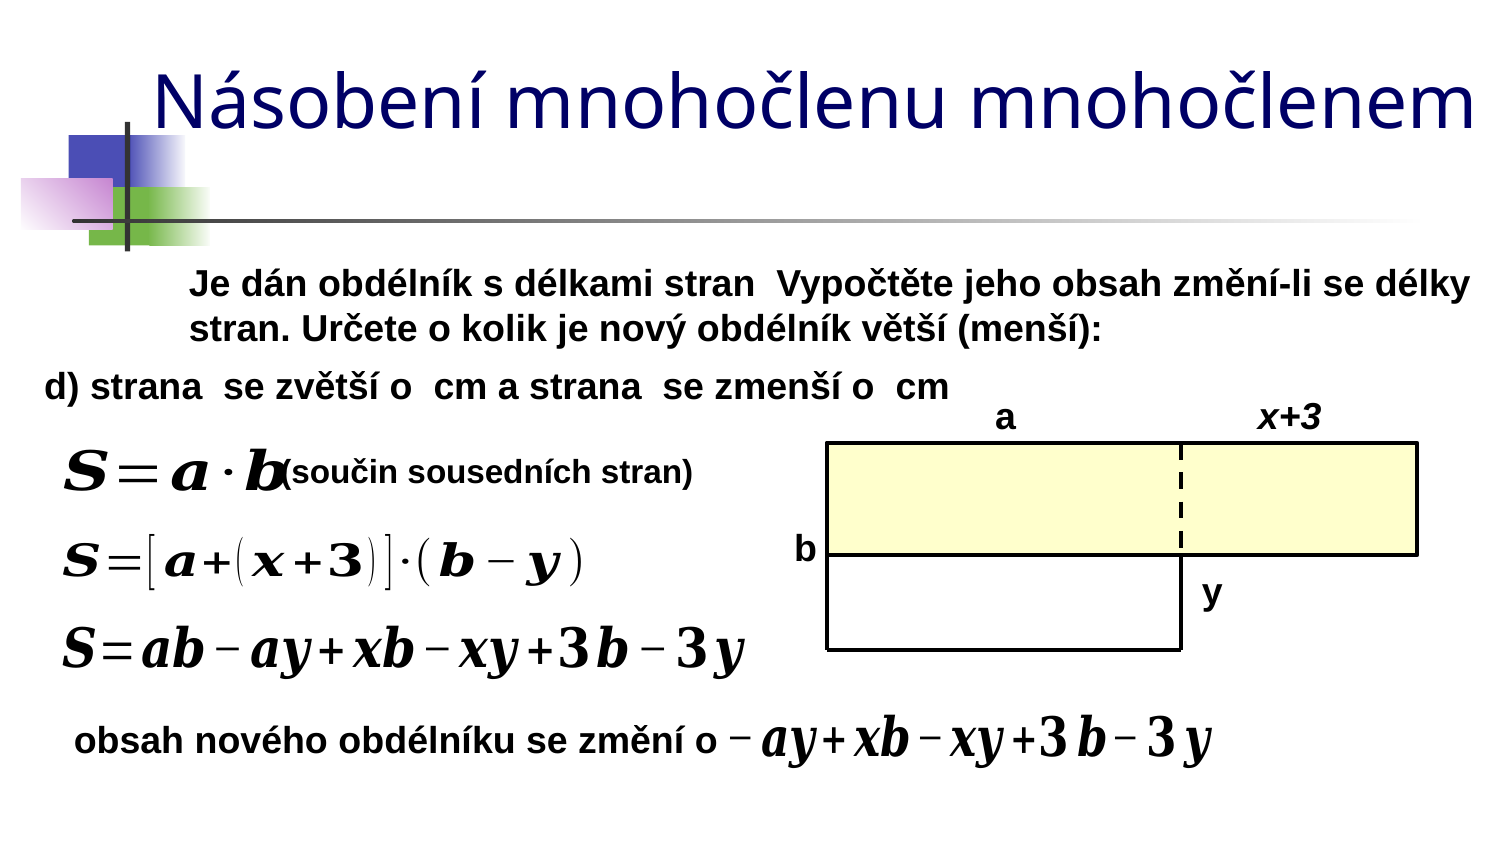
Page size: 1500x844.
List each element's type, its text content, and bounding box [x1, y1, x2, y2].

text_box a [980, 384, 1034, 440]
text_box obsah nového obdélníku se změní o [58, 708, 750, 769]
text_box y [1187, 564, 1241, 620]
text_box (součin sousedních stran) [265, 442, 715, 498]
text_box [831, 452, 1175, 554]
text_box [1186, 451, 1412, 554]
text_box b [779, 516, 822, 577]
text_box x+3 [1243, 384, 1353, 442]
title Násobení mnohočlenu mnohočlenem [129, 8, 1500, 189]
